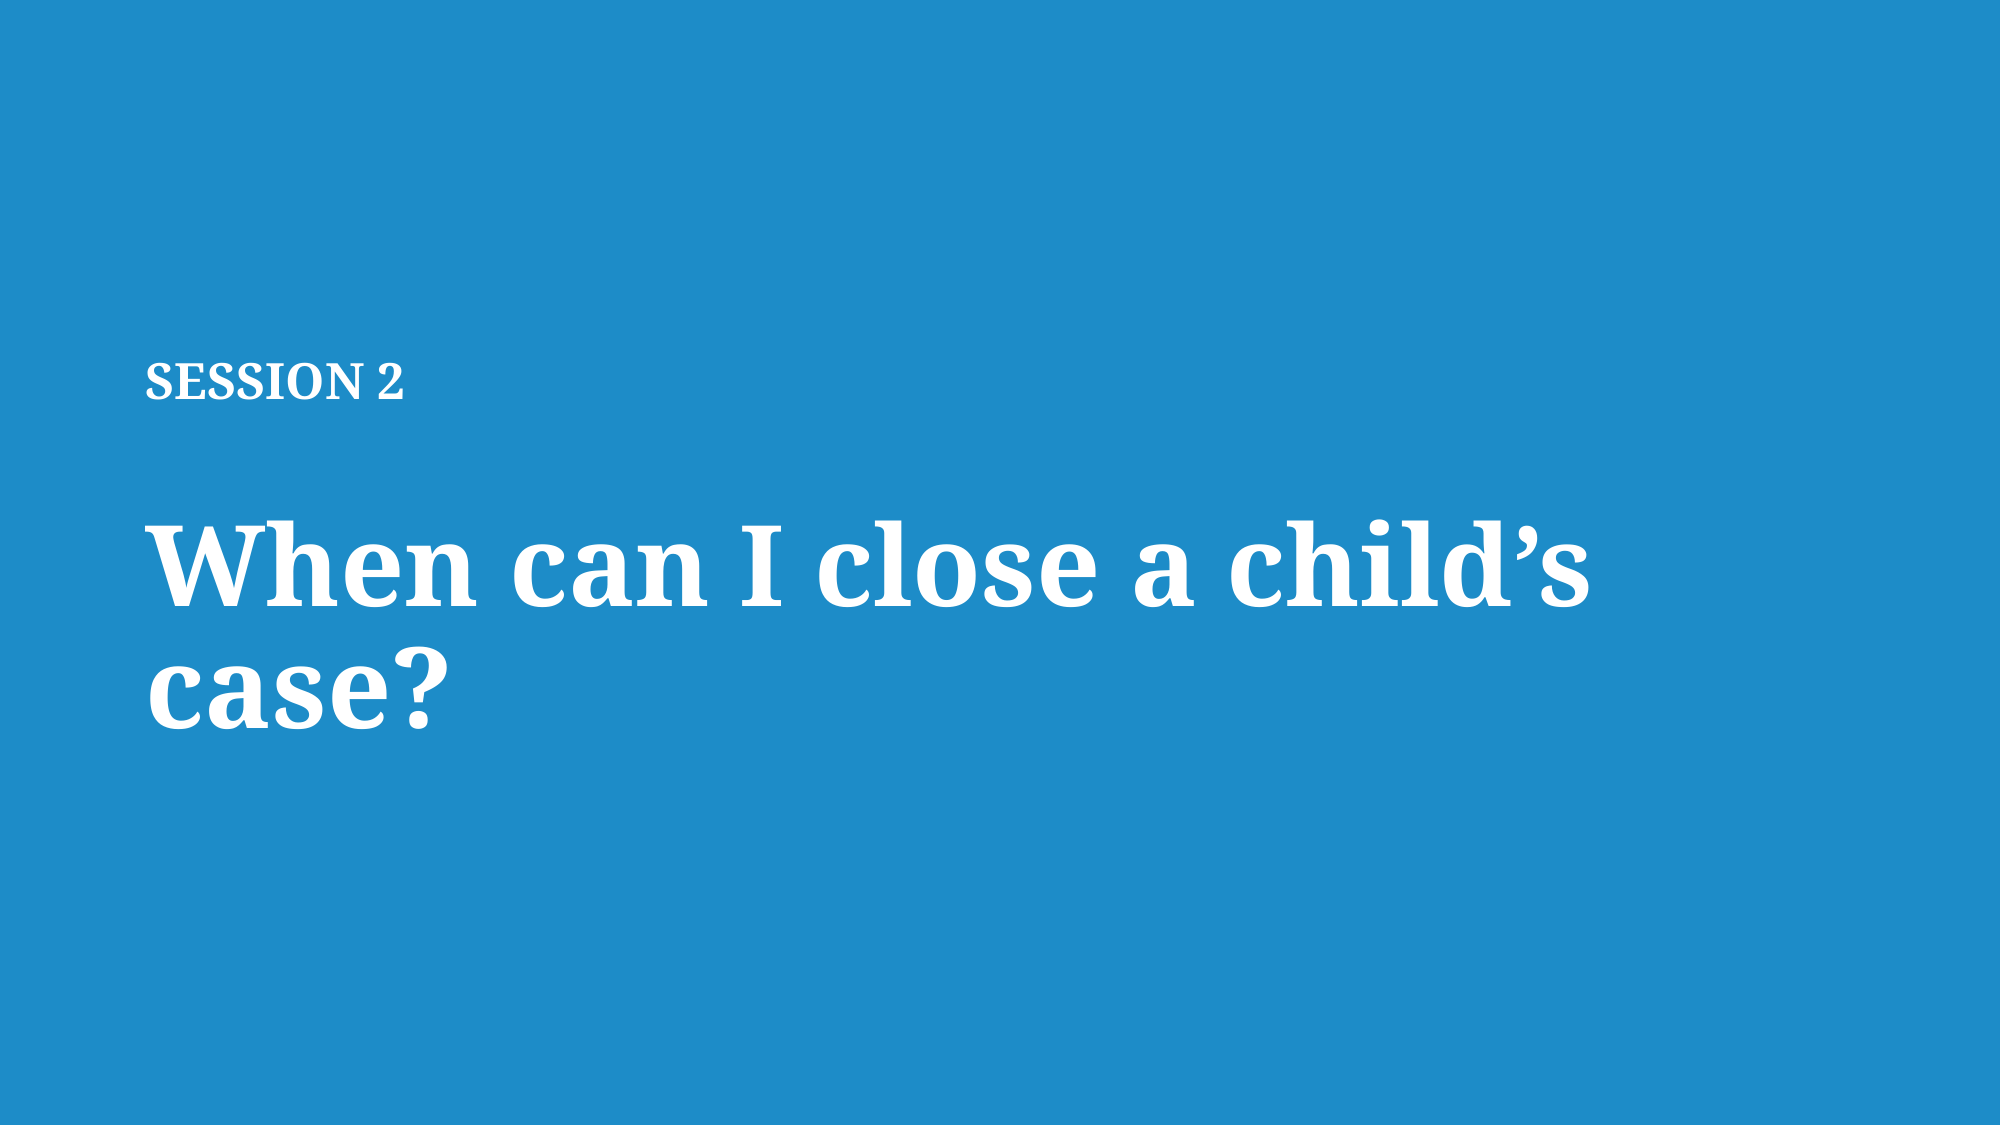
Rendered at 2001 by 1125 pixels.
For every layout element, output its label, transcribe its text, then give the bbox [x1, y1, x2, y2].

title SESSION 2 When can I close a child’s case? [130, 508, 1792, 601]
